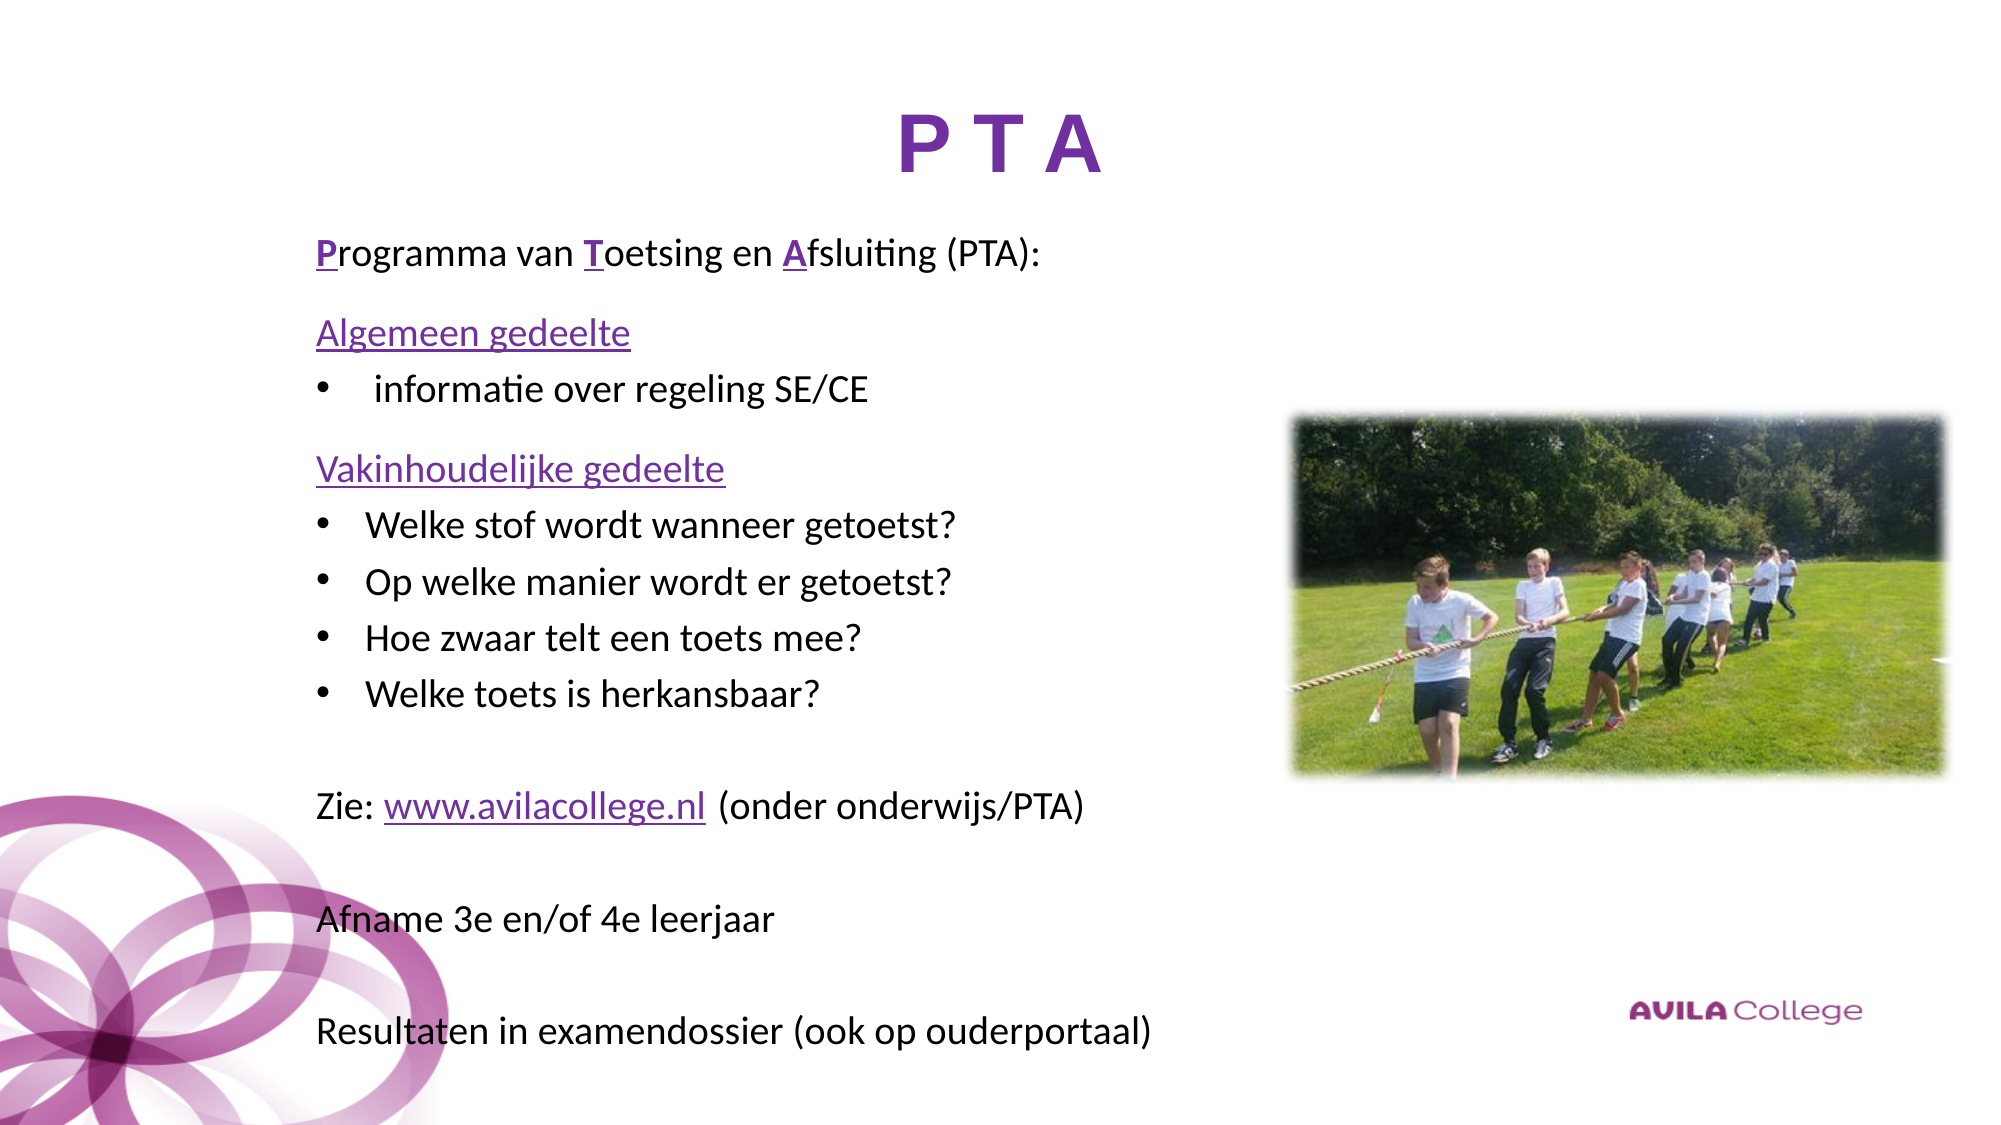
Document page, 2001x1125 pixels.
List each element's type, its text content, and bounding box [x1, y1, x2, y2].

list Programma van Toetsing en Afsluiting (PTA): Algemeen gedeelte informatie over regeling SE/CE Vakinhoudelijke gedeelte Welke stof wordt wanneer getoetst? Op welke manier wordt er getoetst? Hoe zwaar telt een toets mee? Welke toets is herkansbaar? Zie: www.avilacollege.nl (onder onderwijs/PTA) Afname 3e en/of 4e leerjaar Resultaten in examendossier (ook op ouderportaal) [301, 218, 1652, 1069]
title P T A [99, 45, 1900, 233]
picture [0, 0, 2000, 1125]
